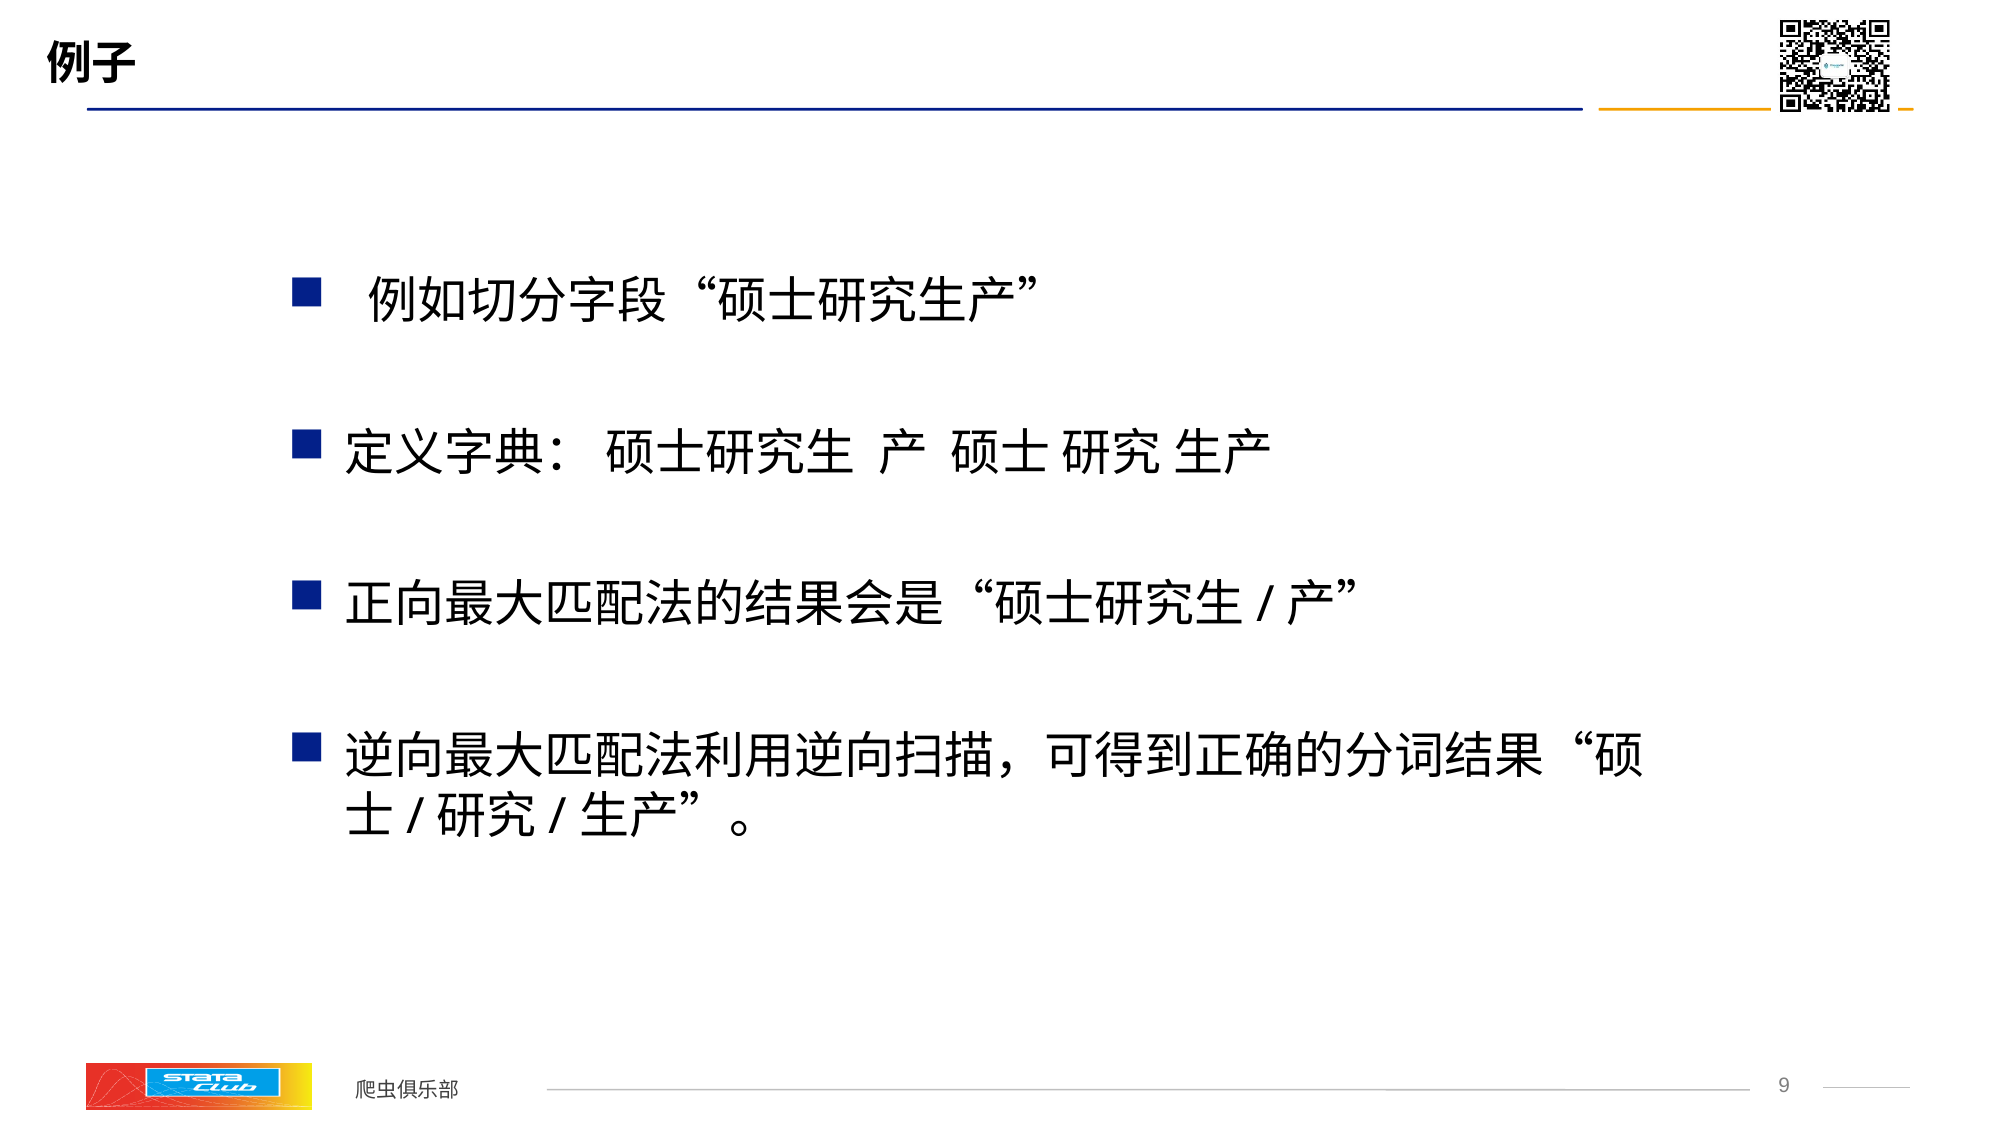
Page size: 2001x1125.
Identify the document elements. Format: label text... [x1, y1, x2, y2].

picture [86, 1063, 312, 1110]
picture [1771, 12, 1898, 119]
list 例如切分字段“硕士研究生产” 定义字典： 硕士研究生 产 硕士 研究 生产 正向最大匹配法的结果会是“硕士研究生/产” 逆向最大匹配法利用逆向扫描，可得到正确的分词结果“硕士/研究/生产”。 [273, 260, 1688, 1048]
title 例子 [30, 25, 1851, 97]
